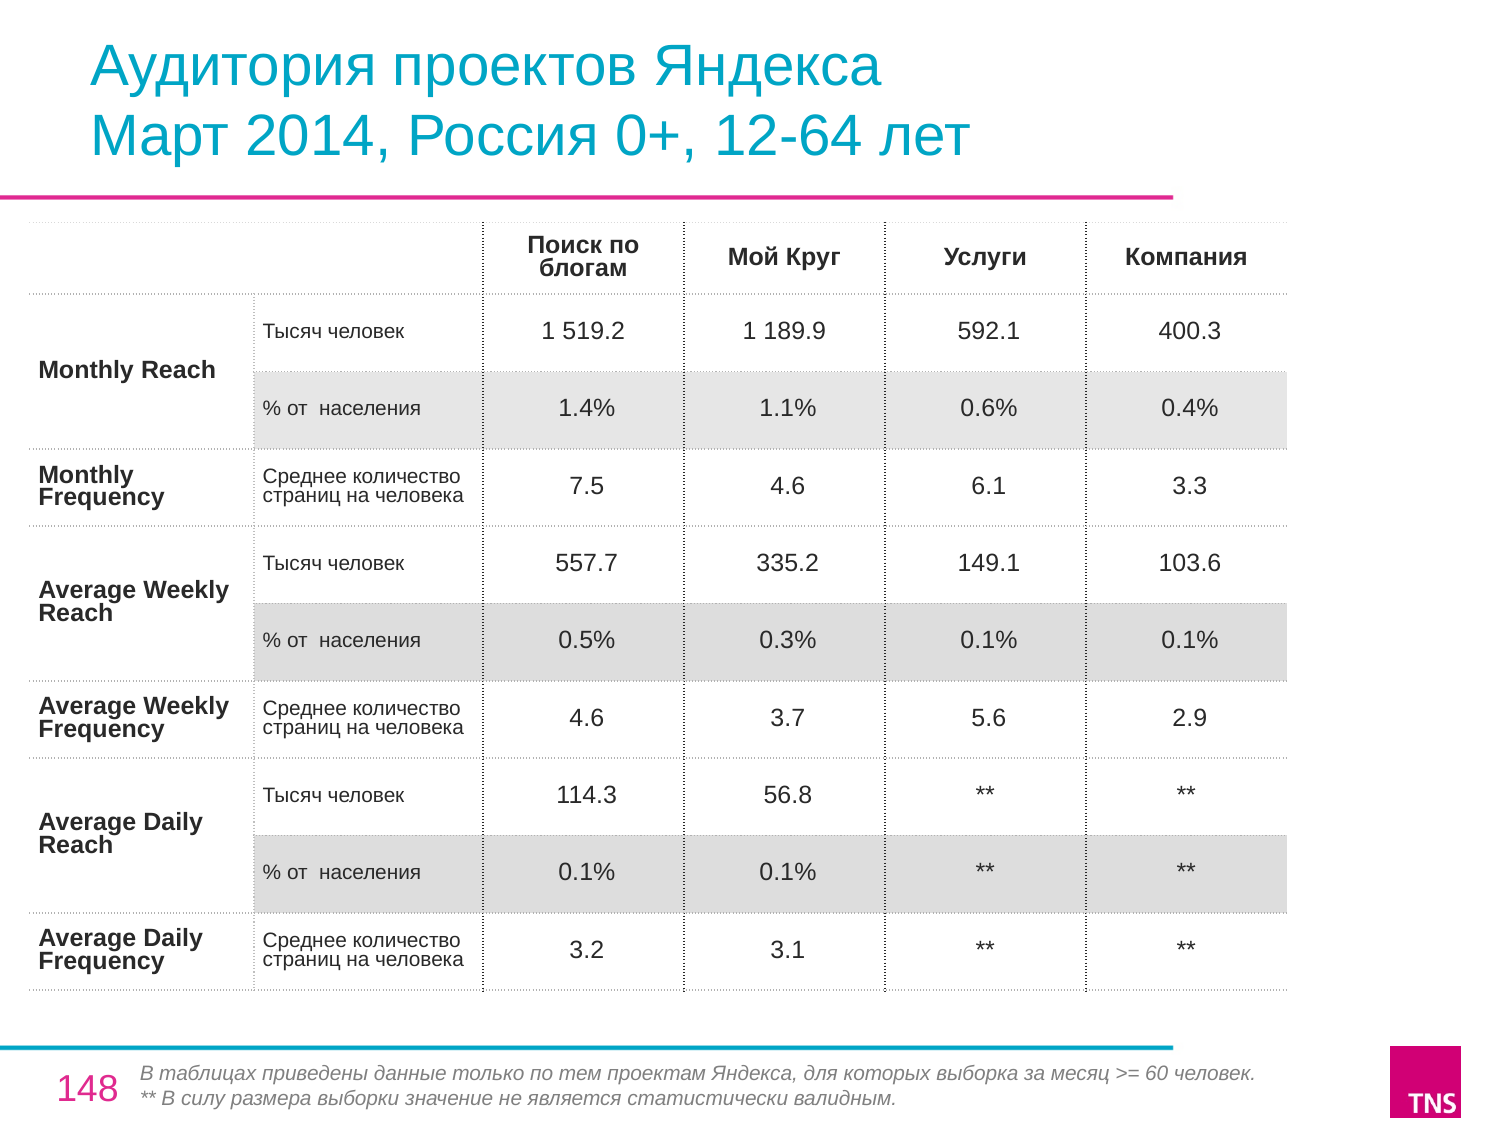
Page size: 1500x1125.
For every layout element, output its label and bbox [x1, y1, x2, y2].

picture [0, 0, 1500, 1125]
title [74, 8, 1476, 187]
table_header [29, 223, 1287, 294]
slide_number [40, 1055, 392, 1125]
table_cell [29, 294, 1287, 990]
text_box [124, 1052, 1463, 1117]
